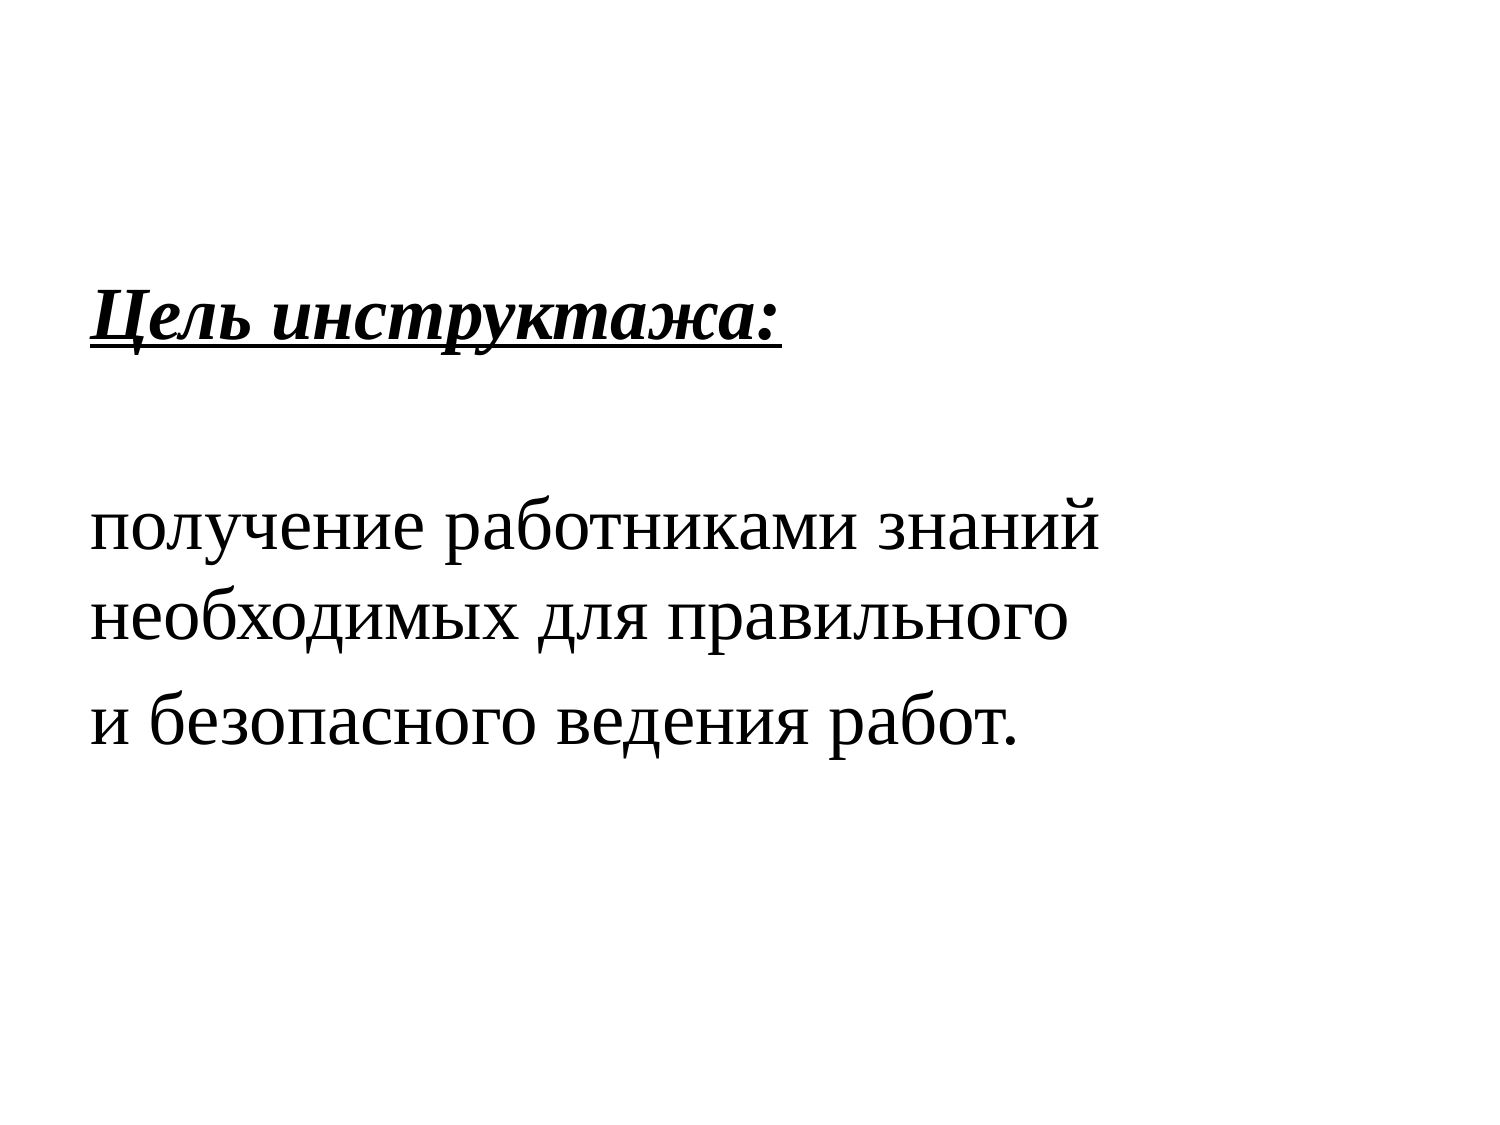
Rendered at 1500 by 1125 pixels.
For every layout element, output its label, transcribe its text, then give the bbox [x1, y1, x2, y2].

list Цель инструктажа: получение работниками знаний необходимых для правильного и безопасного ведения работ. [75, 46, 1425, 1005]
